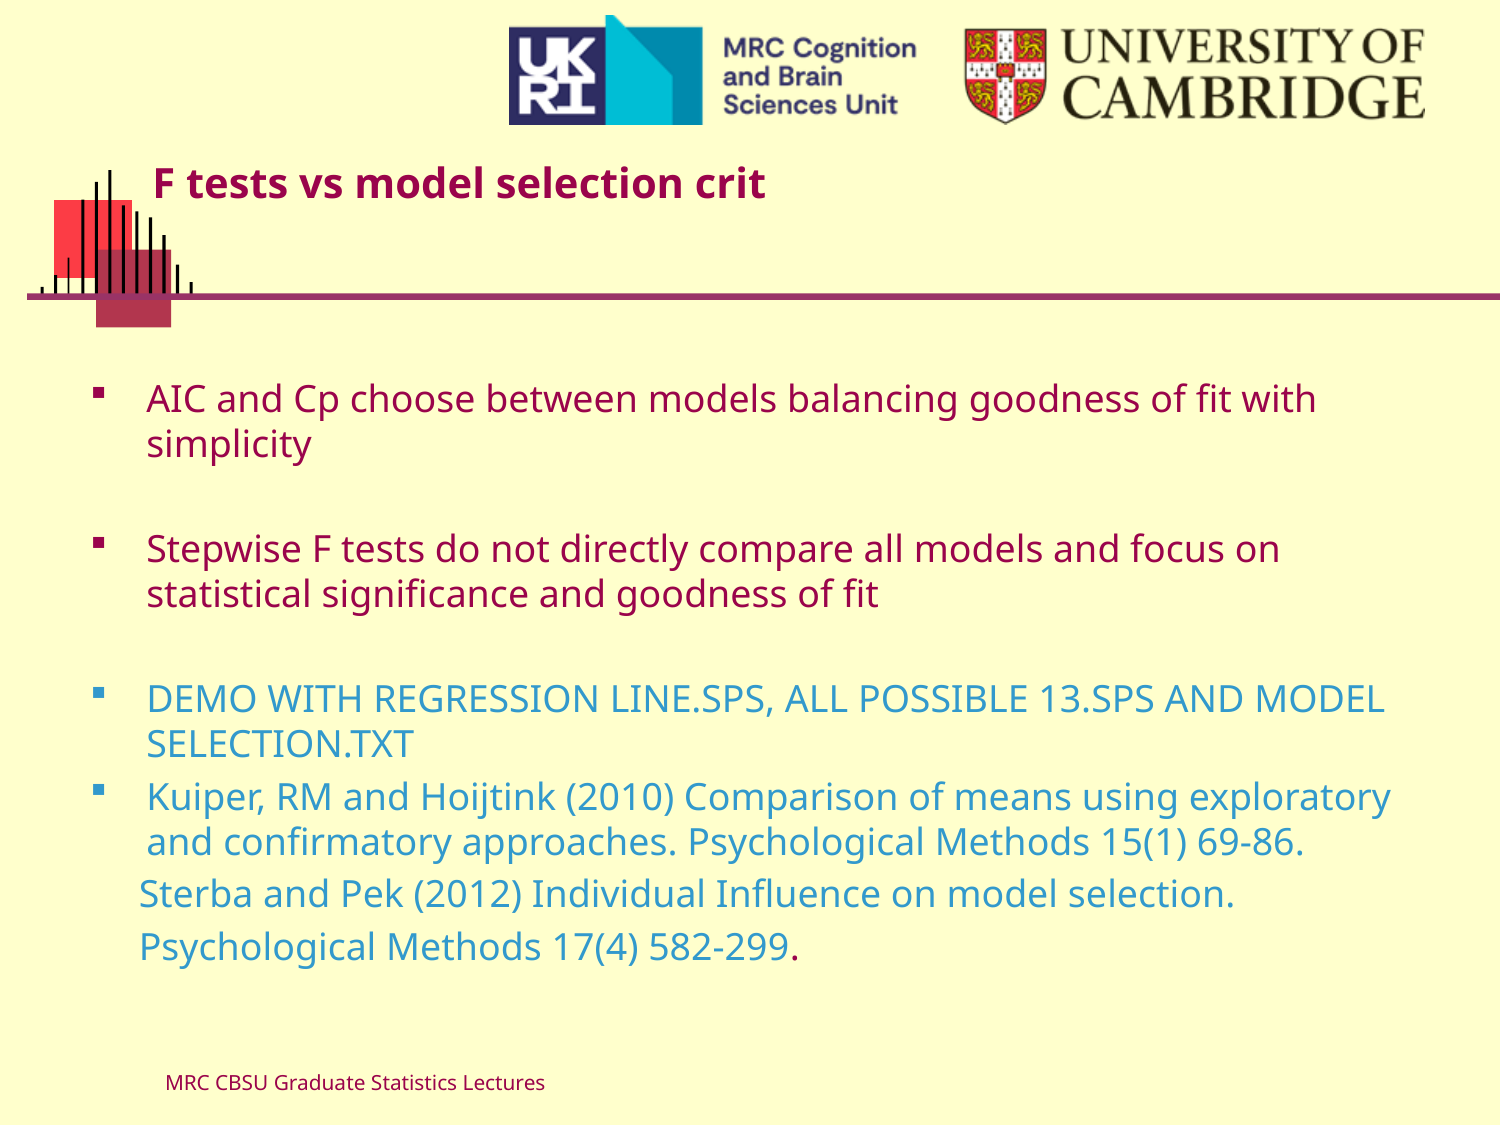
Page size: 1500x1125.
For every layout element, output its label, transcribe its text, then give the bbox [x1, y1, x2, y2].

list AIC and Cp choose between models balancing goodness of fit with simplicity Stepwise F tests do not directly compare all models and focus on statistical significance and goodness of fit DEMO WITH REGRESSION LINE.SPS, ALL POSSIBLE 13.SPS AND MODEL SELECTION.TXT Kuiper, RM and Hoijtink (2010) Comparison of means using exploratory and confirmatory approaches. Psychological Methods 15(1) 69-86. Sterba and Pek (2012) Individual Influence on model selection. Psychological Methods 17(4) 582-299. [75, 262, 1425, 1038]
footer MRC CBSU Graduate Statistics Lectures [149, 1062, 988, 1101]
title F tests vs model selection crit [137, 137, 988, 233]
picture [509, 15, 1425, 125]
